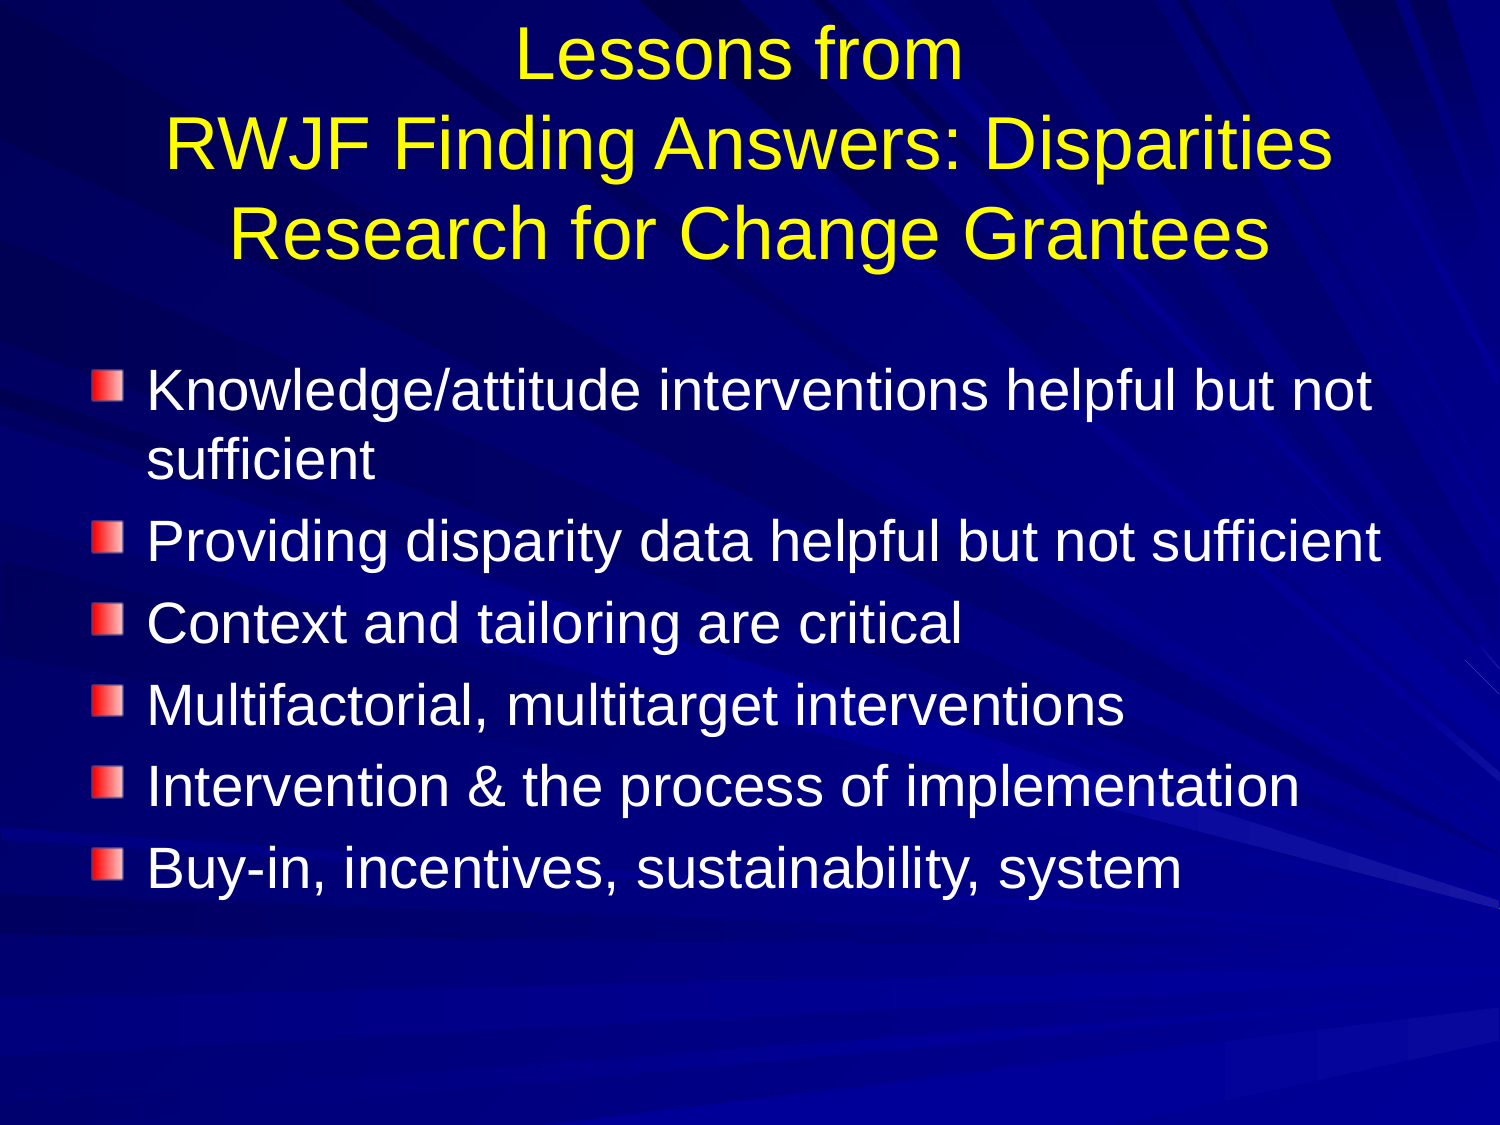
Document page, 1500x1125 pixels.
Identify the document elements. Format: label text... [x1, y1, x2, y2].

picture [90, 519, 127, 557]
picture [90, 368, 127, 405]
title Lessons from RWJF Finding Answers: Disparities Research for Change Grantees [74, 45, 1426, 234]
list Knowledge/attitude interventions helpful but not sufficient Providing disparity data helpful but not sufficient Context and tailoring are critical Multifactorial, multitarget interventions Intervention & the process of implementation Buy-in, incentives, sustainability, system [74, 262, 1426, 1006]
picture [90, 846, 127, 884]
picture [90, 601, 127, 639]
picture [90, 764, 127, 802]
picture [90, 683, 127, 720]
